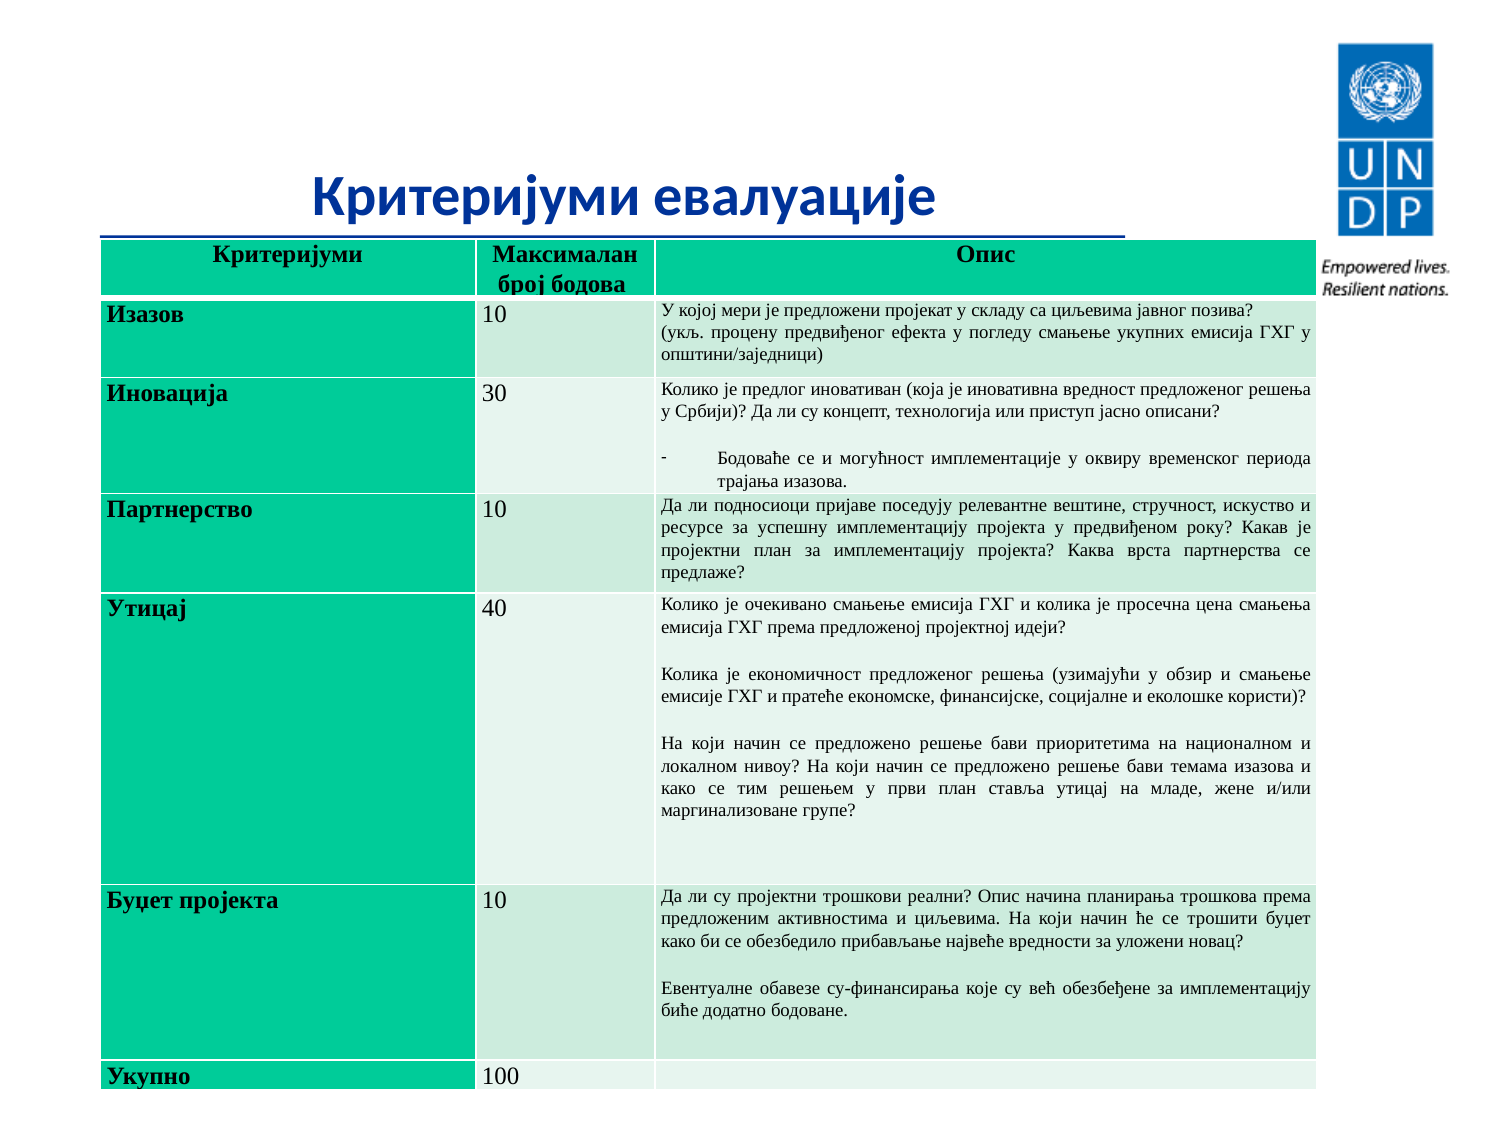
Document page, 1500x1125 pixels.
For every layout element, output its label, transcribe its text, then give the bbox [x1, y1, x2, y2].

table_cell Колико је очекивано смањење емисија ГХГ и колика је просечна цена смањења емисија ГХГ према предложеној пројектној идеји? Колика је економичност предложеног решења (узимајући у обзир и смањење емисије ГХГ и пратеће економске, финансијске, социјалне и еколошке користи)? На који начин се предложено решење бави приоритетима на националном и локалном нивоу? На који начин се предложено решење бави темама изазова и како се тим решењем у први план ставља утицај на младе, жене и/или маргинализоване групе? [656, 594, 1316, 884]
table_cell Да ли су пројектни трошкови реални? Опис начина планирања трошкова према предложеним активностима и циљевима. На који начин ће се трошити буџет како би се обезбедило прибављање највеће вредности за уложени новац? Евентуалне обавезе су-финансирања које су већ обезбеђене за имплементацију биће додатно бодоване. [656, 885, 1316, 1059]
table_cell 100 [477, 1061, 654, 1089]
table_header Максималан број бодова [477, 240, 654, 295]
picture [1312, 37, 1456, 302]
table_cell Да ли подносиоци пријаве поседују релевантне вештине, стручност, искуство и ресурсе за успешну имплементацију пројекта у предвиђеном року? Какав је пројектни план за имплементацију пројекта? Каква врста партнерства се предлаже? [656, 494, 1316, 592]
table_cell Иновација [101, 378, 475, 493]
table_cell 10 [477, 885, 654, 1059]
table_header Критеријуми [101, 240, 475, 295]
table_cell Укупно [101, 1061, 475, 1089]
list Критеријуми евалуације [87, 149, 1163, 236]
table_cell 30 [477, 378, 654, 493]
table_cell Утицај [101, 594, 475, 884]
table_cell [656, 1061, 1316, 1089]
table_header Опис [656, 240, 1316, 295]
table_cell У којој мери је предложени пројекат у складу са циљевима јавног позива? (укљ. процену предвиђеног ефекта у погледу смањење укупних емисија ГХГ у општини/заједници) [656, 301, 1316, 377]
table_cell 10 [477, 301, 654, 377]
table_cell Буџет пројекта [101, 885, 475, 1059]
table_cell 40 [477, 594, 654, 884]
table_cell Изазов [101, 301, 475, 377]
table_cell 10 [477, 494, 654, 592]
table_cell Колико је предлог иновативан (која је иновативна вредност предложеног решења у Србији)? Да ли су концепт, технологија или приступ јасно описани? Бодоваће се и могућност имплементације у оквиру временског периода трајања изазова. [656, 378, 1316, 493]
table_cell Партнерство [101, 494, 475, 592]
